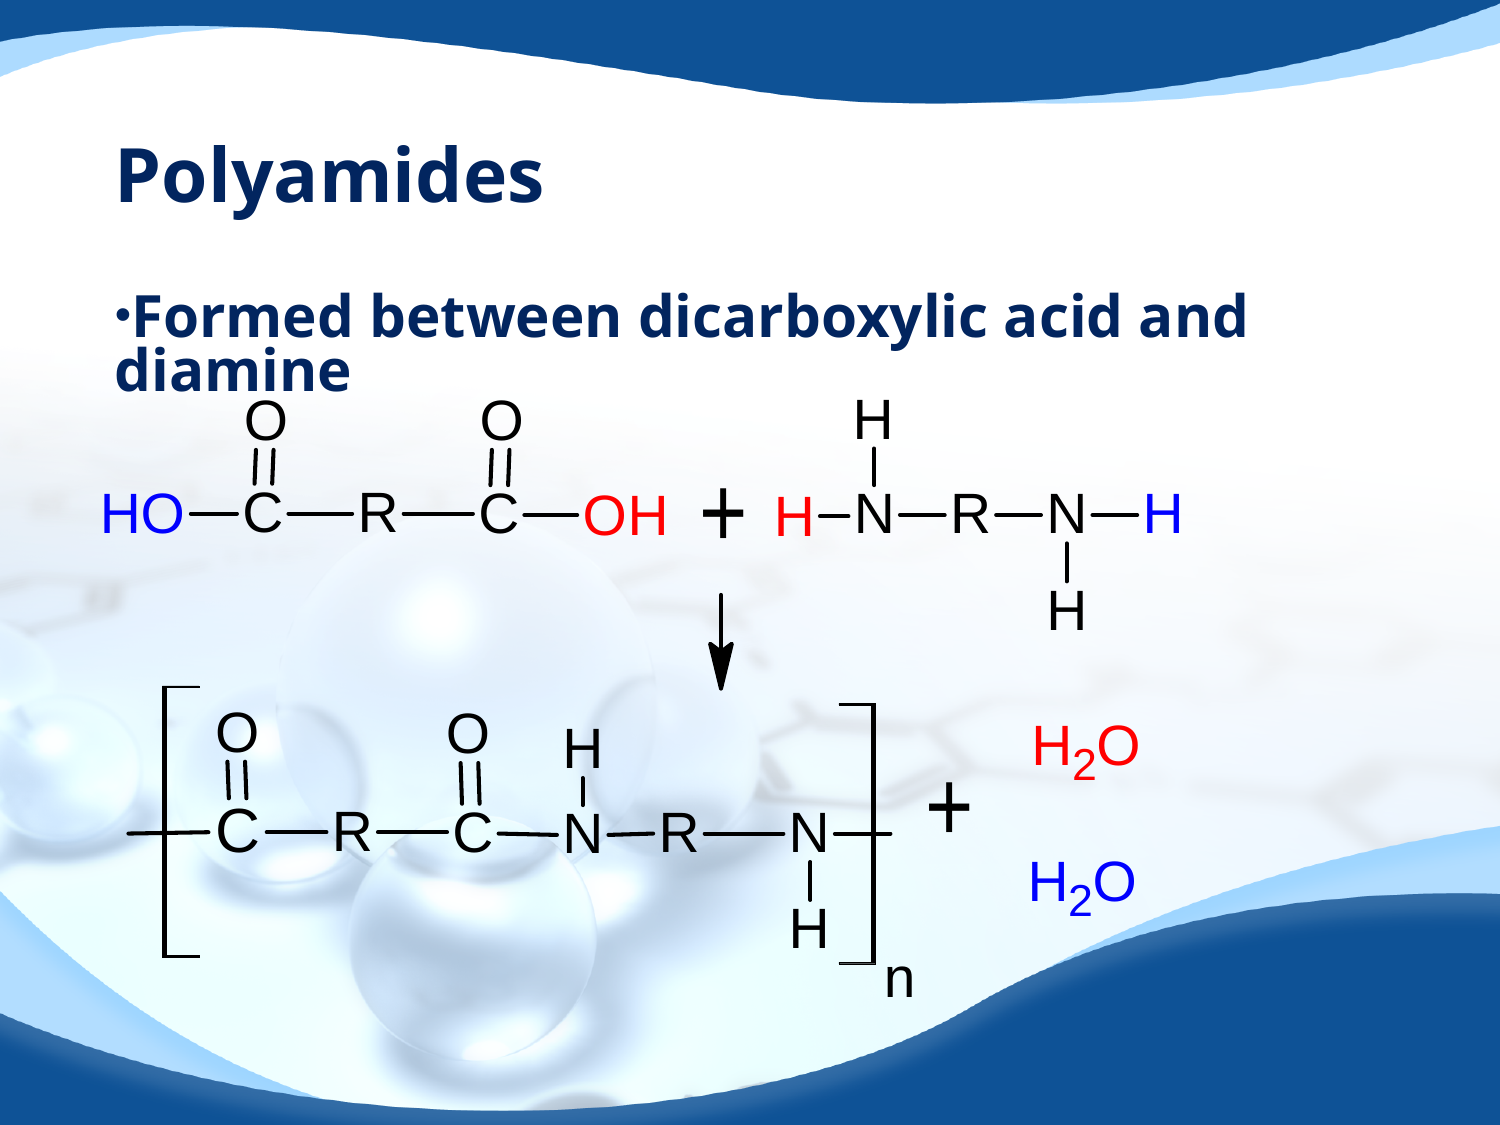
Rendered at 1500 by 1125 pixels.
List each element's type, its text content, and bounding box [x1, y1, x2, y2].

title Polyamides [99, 120, 1450, 226]
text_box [99, 387, 1186, 1013]
picture [0, 0, 1500, 1125]
list Formed between dicarboxylic acid and diamine [99, 287, 1450, 1005]
